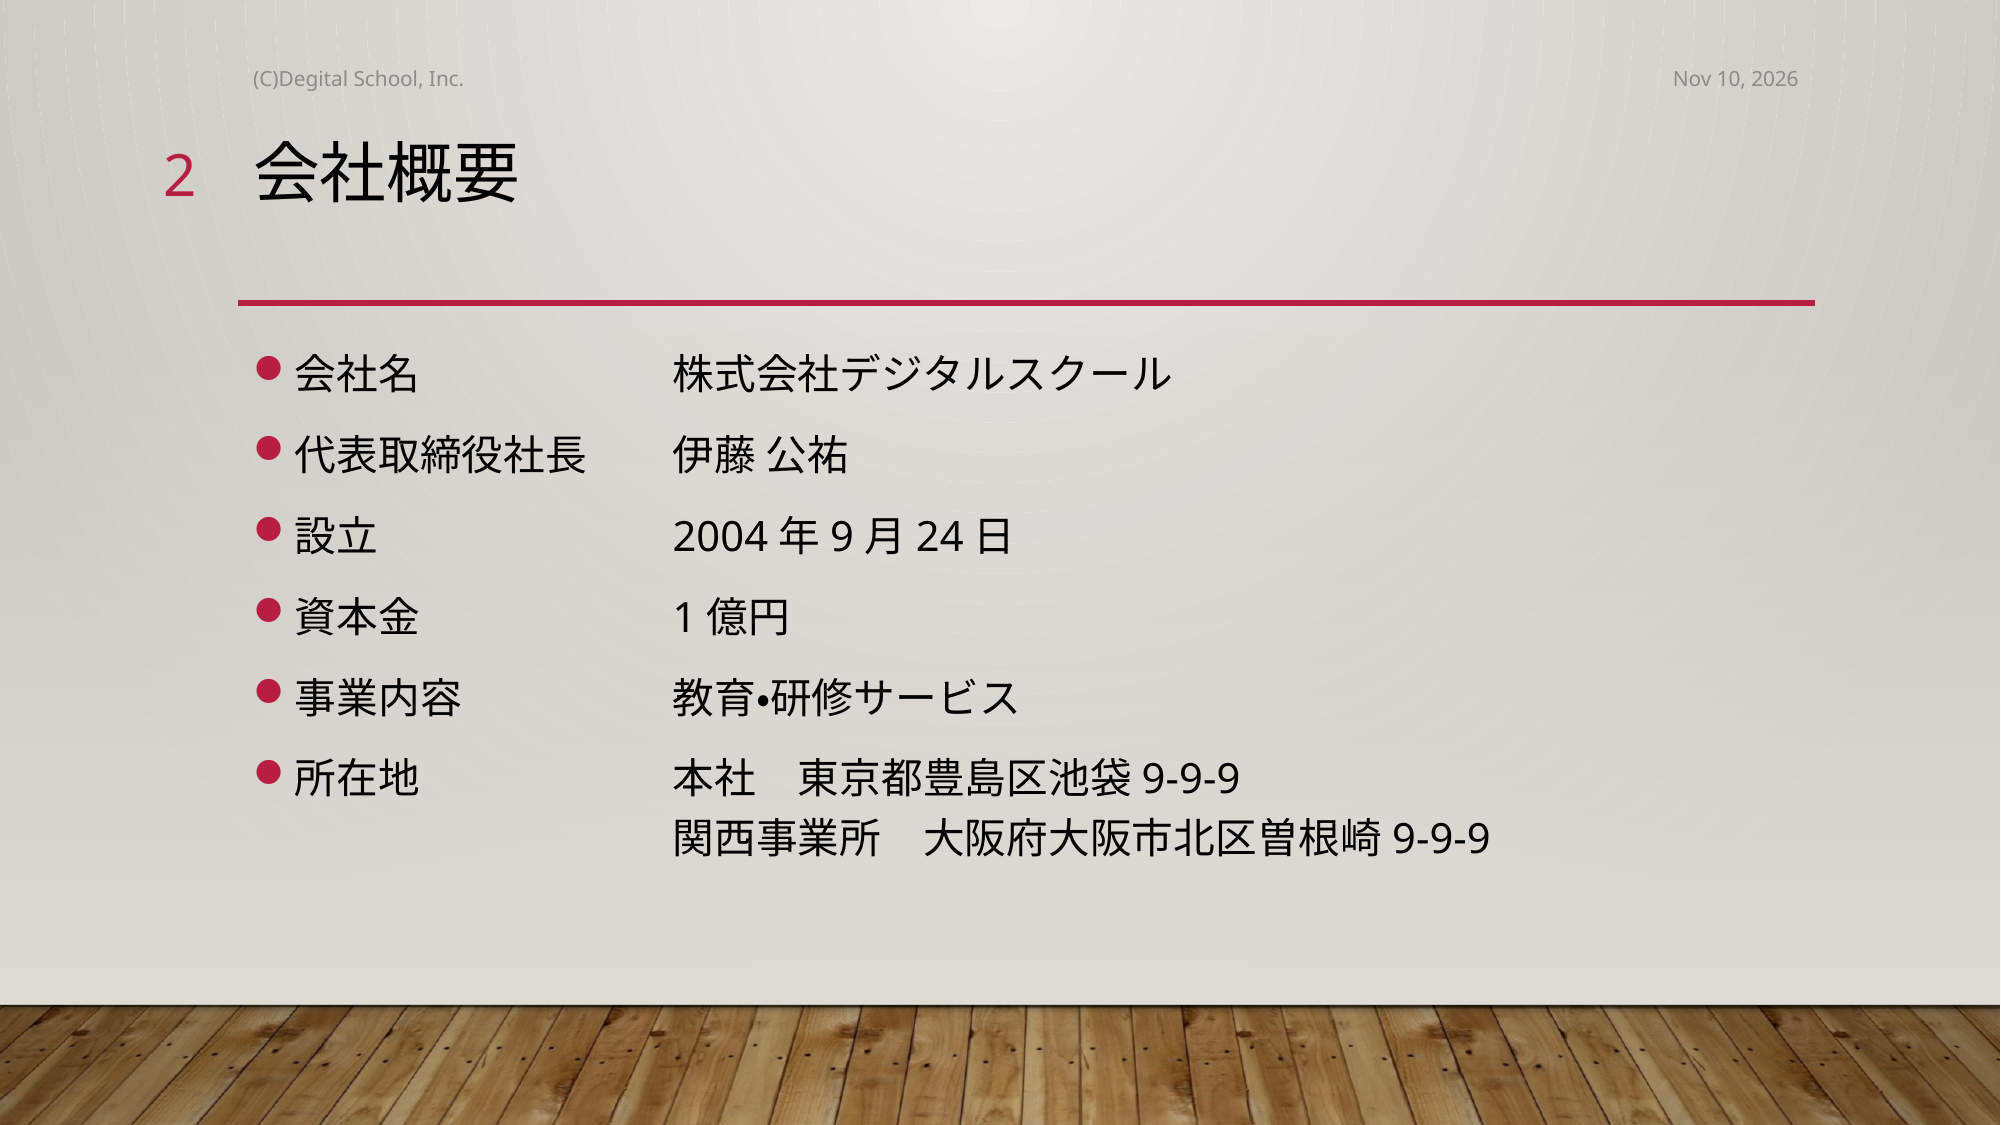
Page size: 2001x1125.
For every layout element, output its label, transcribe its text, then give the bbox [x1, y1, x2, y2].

slide_number 2 [78, 131, 212, 214]
picture [0, 1005, 2000, 1125]
list 会社名 株式会社デジタルスクール 代表取締役社長 伊藤 公祐 設立 2004年9月24日 資本金 1億円 事業内容 教育・研修サービス 所在地 本社 東京都豊島区池袋9-9-9 関西事業所 大阪府大阪市北区曽根崎9-9-9 [238, 330, 1814, 897]
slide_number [1239, 54, 1814, 105]
title 会社概要 [238, 131, 1814, 305]
footer (C)Degital School, Inc. [238, 54, 1213, 105]
